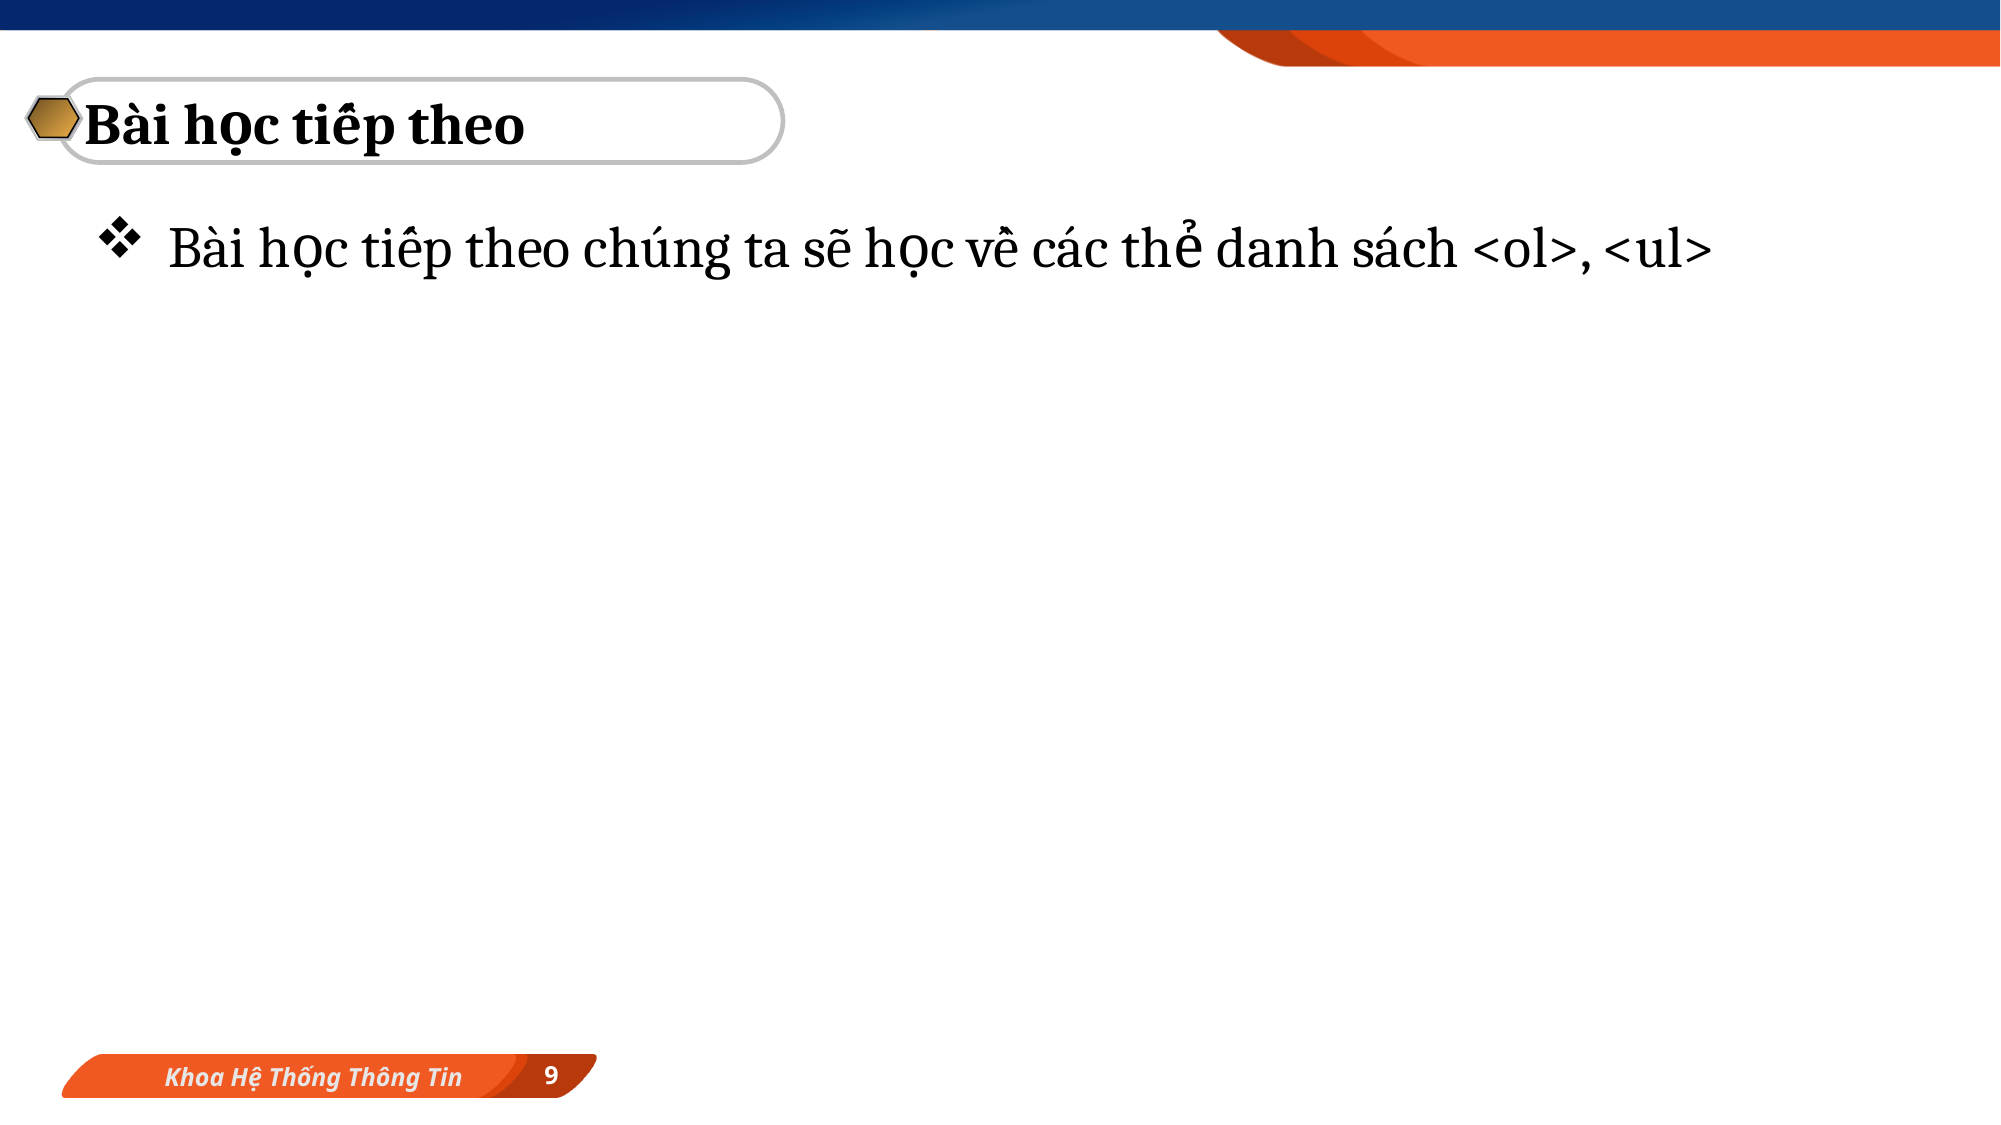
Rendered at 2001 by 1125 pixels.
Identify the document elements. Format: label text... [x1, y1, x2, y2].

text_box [24, 78, 784, 163]
footer Khoa Hệ Thống Thông Tin [119, 1054, 508, 1098]
picture [0, 0, 2001, 71]
picture [34, 1017, 624, 1125]
text_box Bài học tiếp theo chúng ta sẽ học về các thẻ danh sách <ol>, <ul> [78, 201, 1940, 287]
slide_number 9 [508, 1046, 574, 1106]
